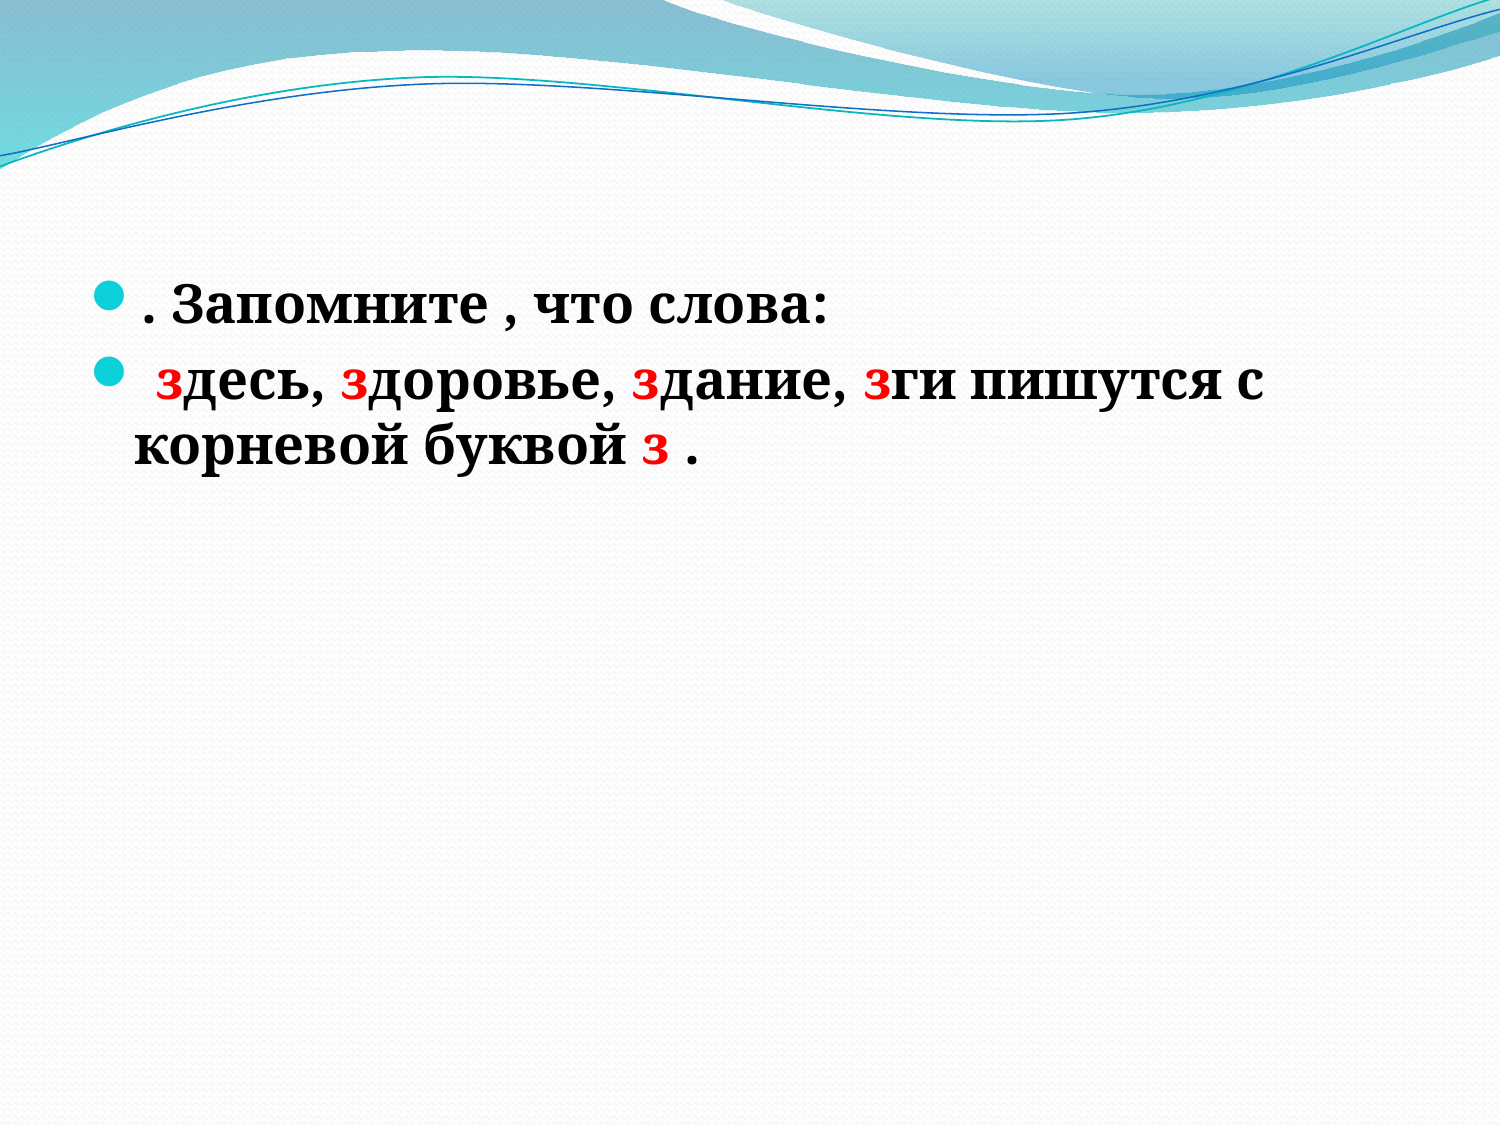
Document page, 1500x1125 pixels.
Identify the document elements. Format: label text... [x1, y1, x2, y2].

list . Запомните , что слова: здесь, здоровье, здание, зги пишутся с корневой буквой з . [75, 262, 1383, 1005]
